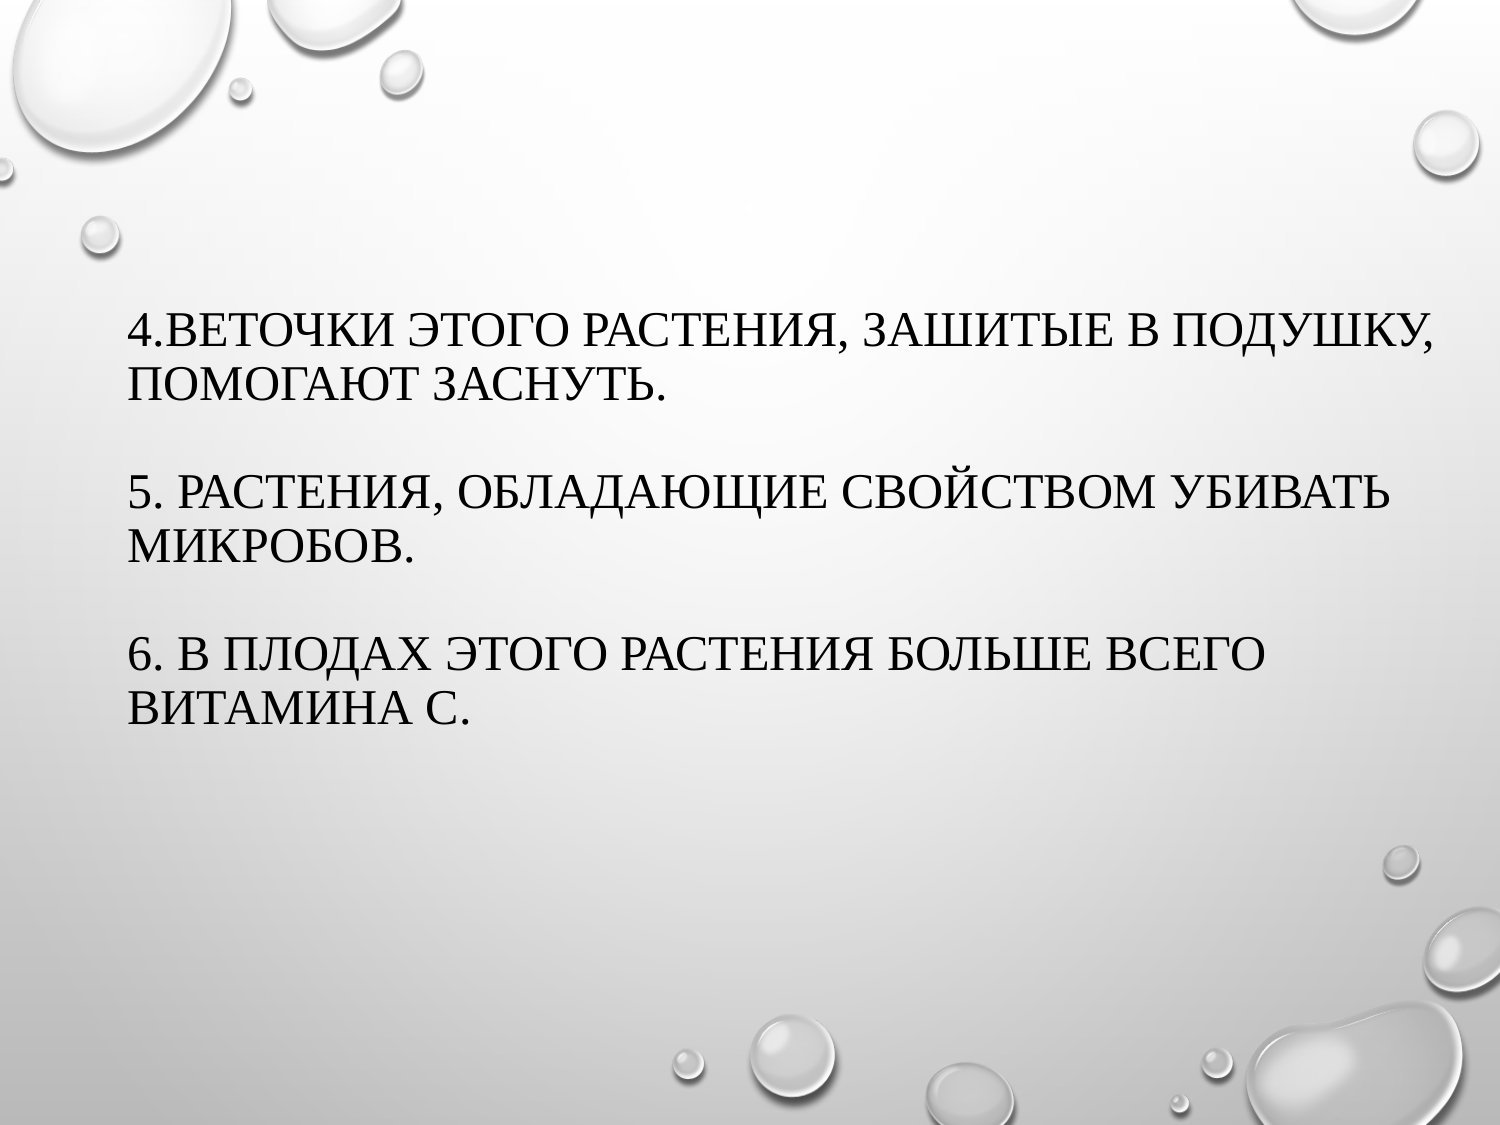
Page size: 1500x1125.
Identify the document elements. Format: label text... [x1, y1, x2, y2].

picture [0, 0, 1500, 1125]
title 4.Веточки этого растения, зашитые в подушку, помогают заснуть. 5. Растения, обладающие свойством убивать микробов. 6. В плодах этого растения больше всего витамина С. [112, 135, 1470, 803]
